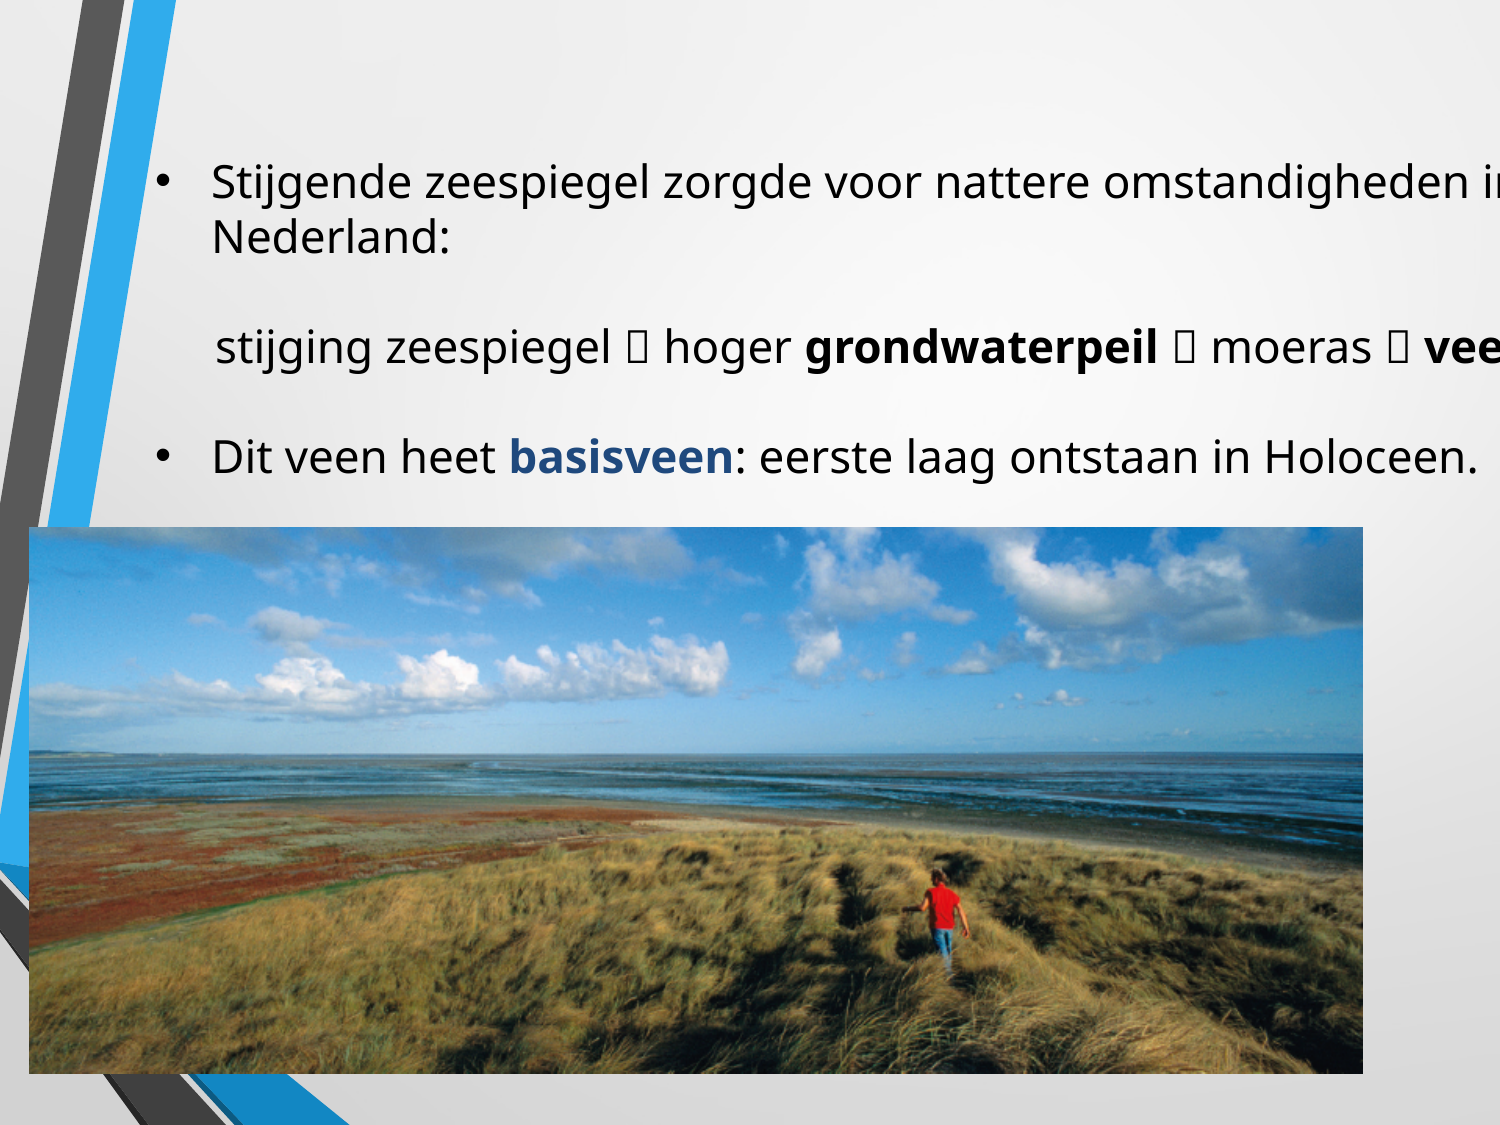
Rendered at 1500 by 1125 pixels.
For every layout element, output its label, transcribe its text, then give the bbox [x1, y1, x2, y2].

picture [29, 526, 1363, 1075]
text_box Stijgende zeespiegel zorgde voor nattere omstandigheden in Nederland: stijging zeespiegel  hoger grondwaterpeil  moeras  veen Dit veen heet basisveen: eerste laag ontstaan in Holoceen. [140, 89, 1500, 545]
